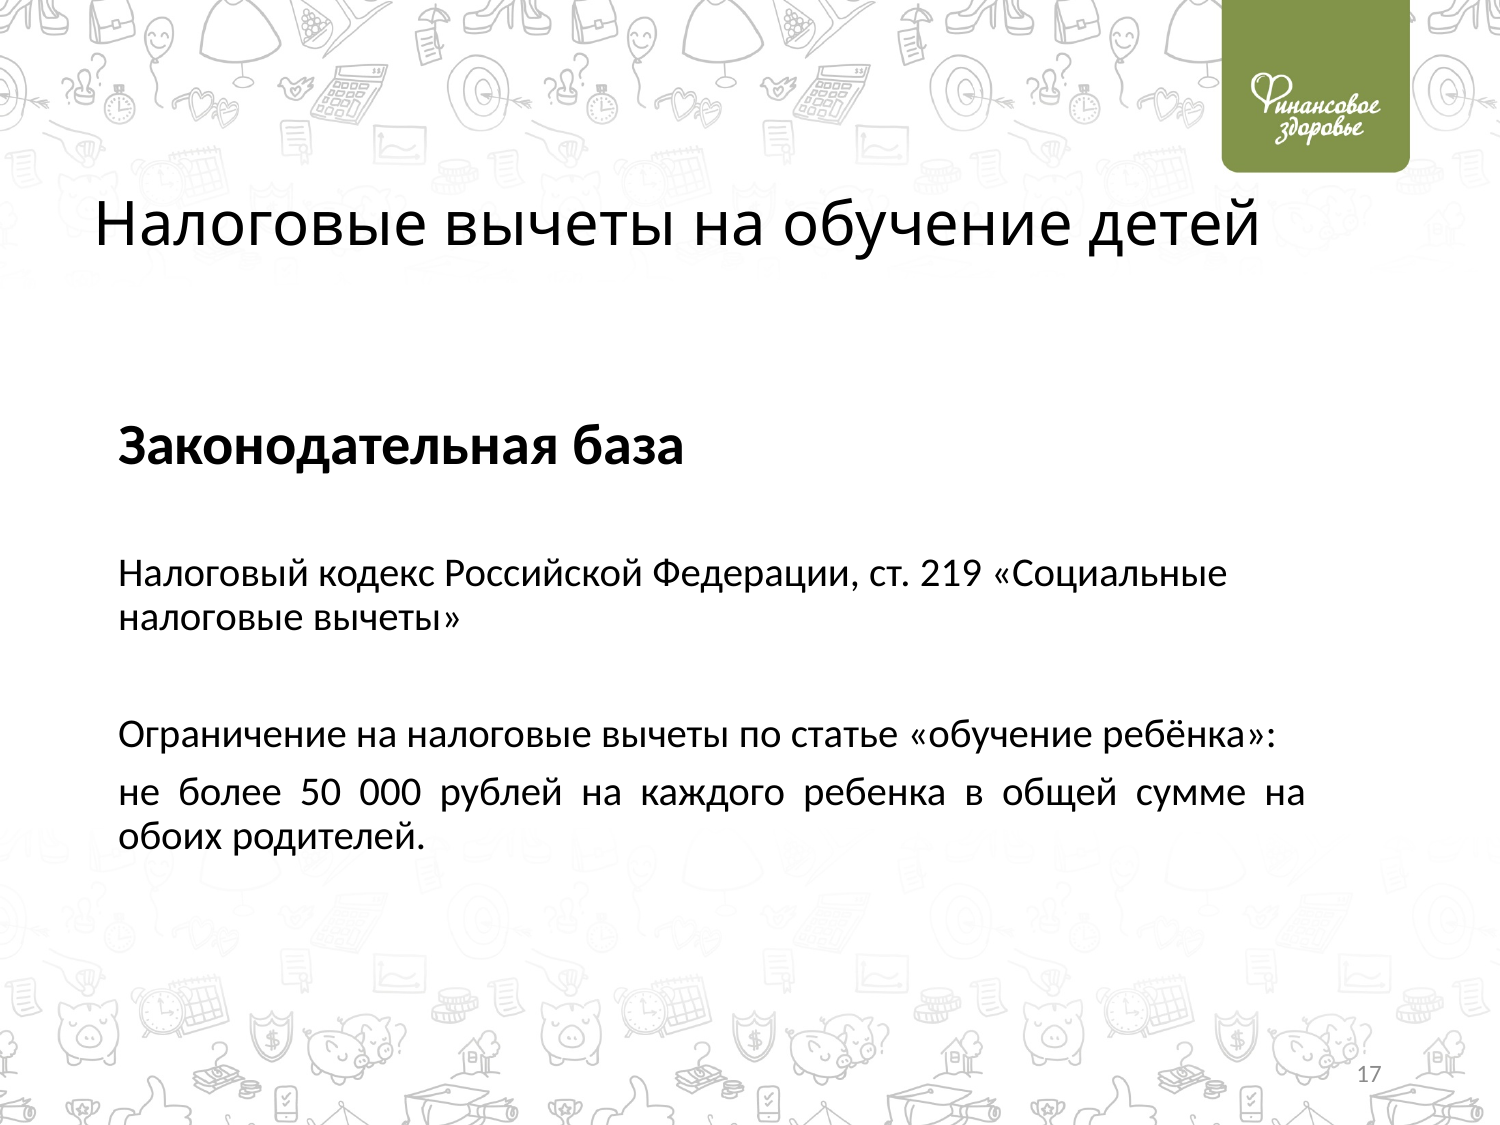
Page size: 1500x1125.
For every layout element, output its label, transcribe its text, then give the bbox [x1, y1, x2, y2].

picture [0, 0, 1500, 1125]
title Налоговые вычеты на обучение детей [78, 172, 1336, 278]
slide_number 17 [1059, 1042, 1397, 1103]
list Законодательная база Налоговый кодекс Российской Федерации, ст. 219 «Социальные налоговые вычеты» Ограничение на налоговые вычеты по статье «обучение ребёнка»: не более 50 000 рублей на каждого ребенка в общей сумме на обоих родителей. [103, 407, 1323, 869]
